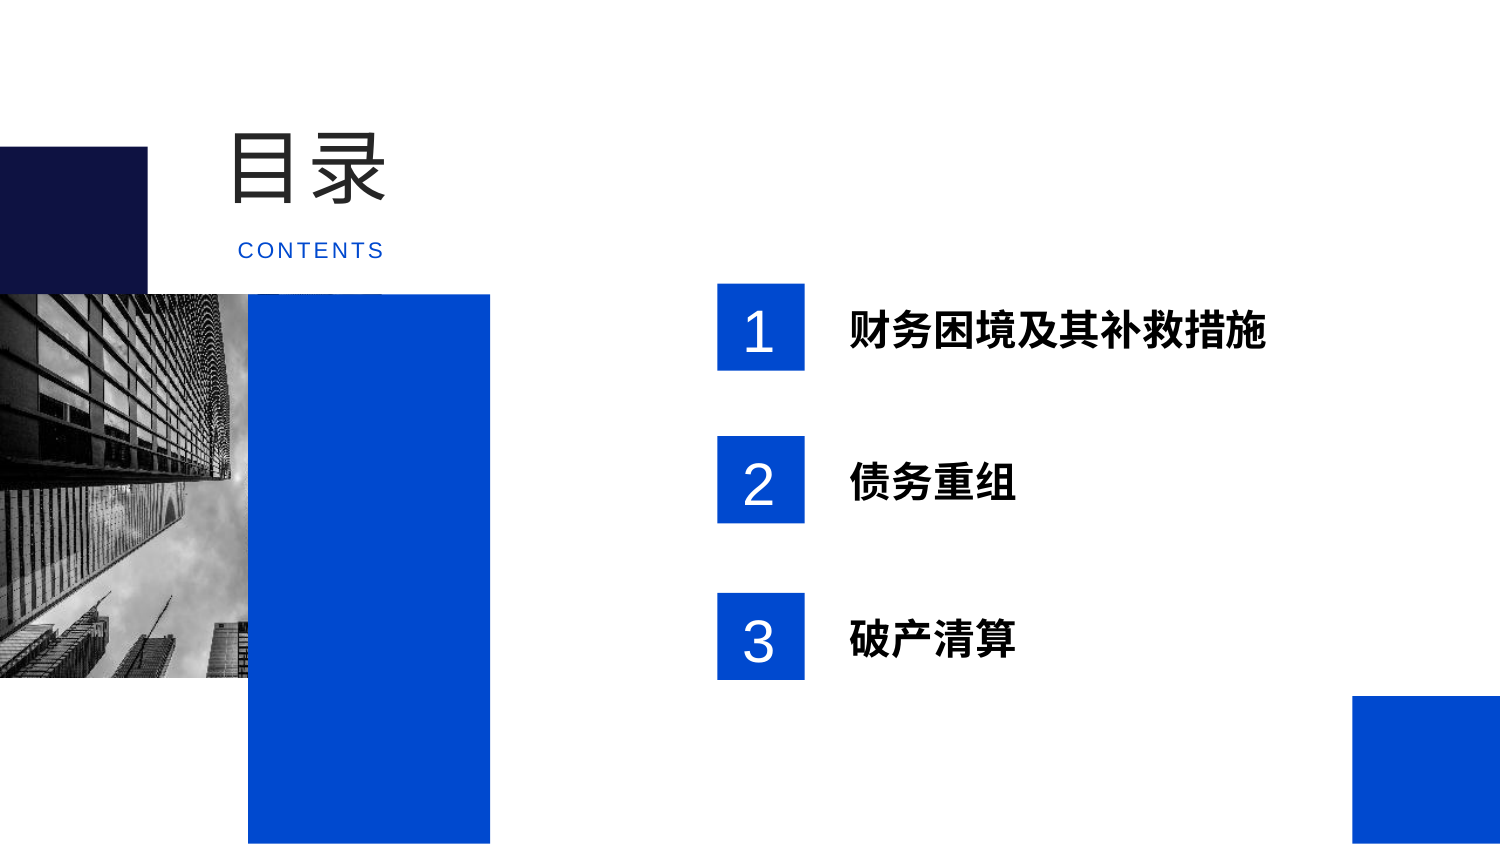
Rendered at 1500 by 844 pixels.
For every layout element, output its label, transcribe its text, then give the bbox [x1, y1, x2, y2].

text_box [716, 283, 806, 372]
text_box 3 [727, 594, 788, 682]
picture [0, 294, 248, 678]
text_box 破产清算 [835, 605, 1346, 671]
text_box 2 [727, 438, 788, 526]
text_box 目录 [188, 108, 425, 222]
text_box CONTENTS [188, 228, 432, 271]
text_box 1 [727, 285, 788, 373]
text_box 财务困境及其补救措施 [835, 296, 1292, 358]
text_box [716, 435, 806, 524]
text_box [716, 592, 806, 681]
text_box 债务重组 [835, 448, 1388, 516]
